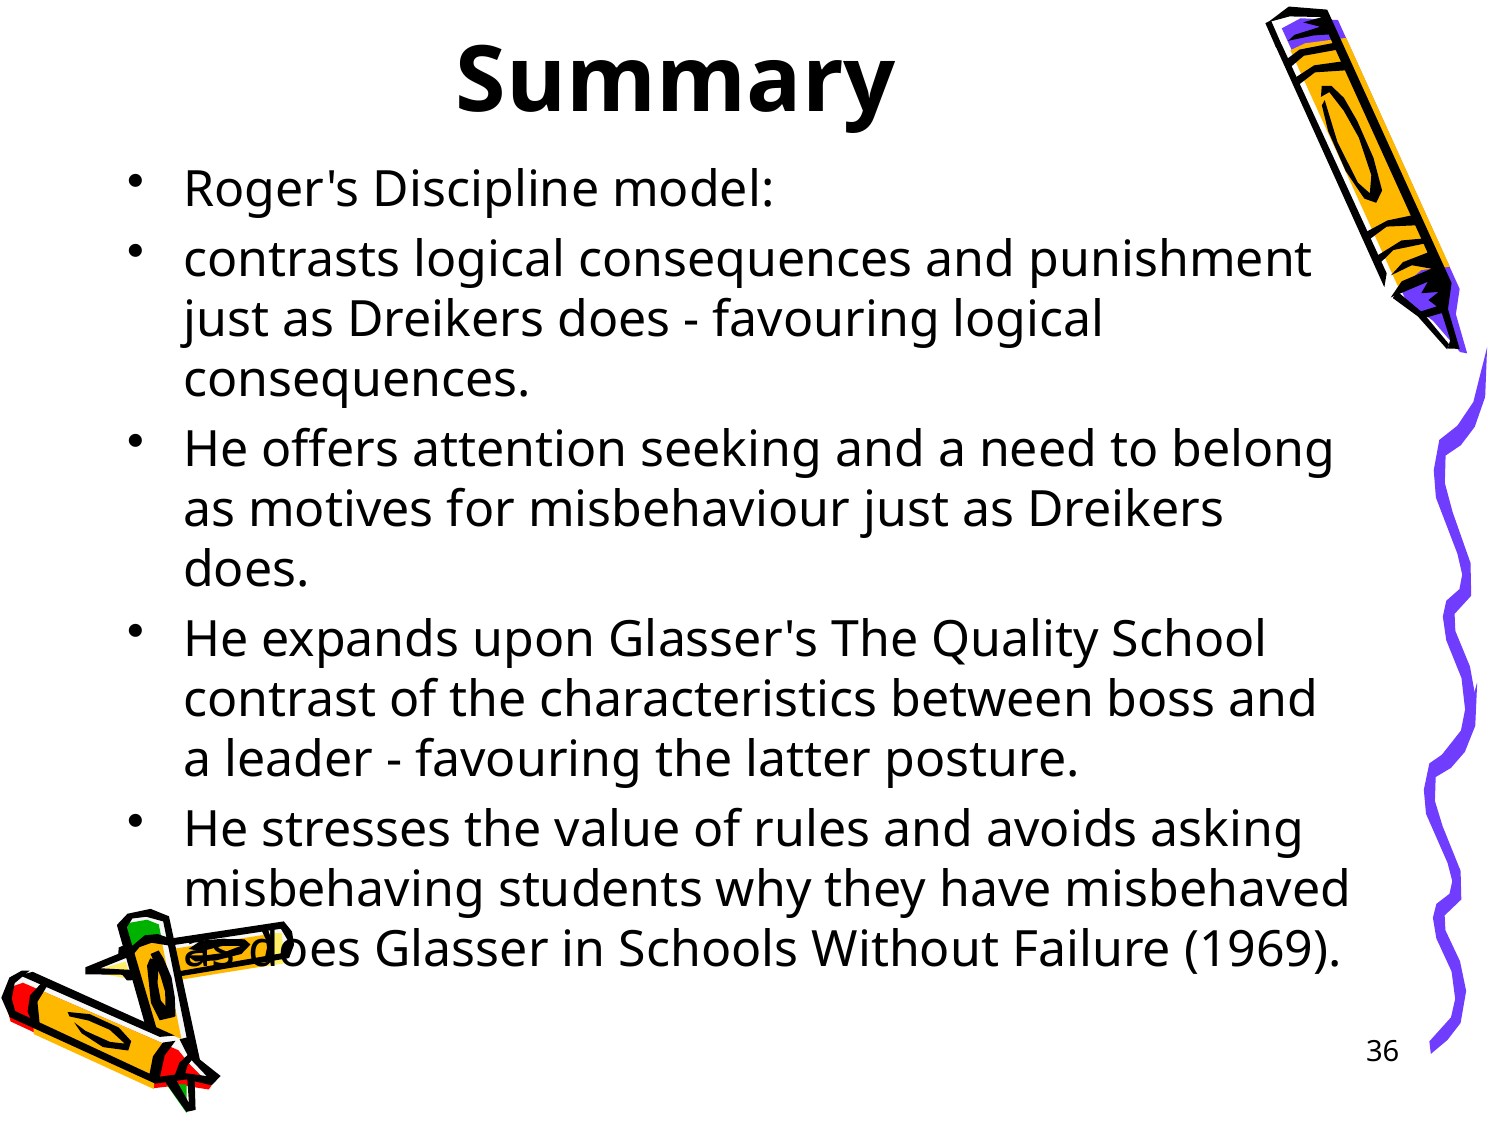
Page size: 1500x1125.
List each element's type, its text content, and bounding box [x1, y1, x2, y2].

list Roger's Discipline model: contrasts logical consequences and punishment just as Dreikers does - favouring logical consequences. He offers attention seeking and a need to belong as motives for misbehaviour just as Dreikers does. He expands upon Glasser's The Quality School contrast of the characteristics between boss and a leader - favouring the latter posture. He stresses the value of rules and avoids asking misbehaving students why they have misbehaved as does Glasser in Schools Without Failure (1969). [111, 148, 1375, 750]
title Summary [112, 24, 1240, 138]
slide_number 36 [1101, 1024, 1415, 1101]
